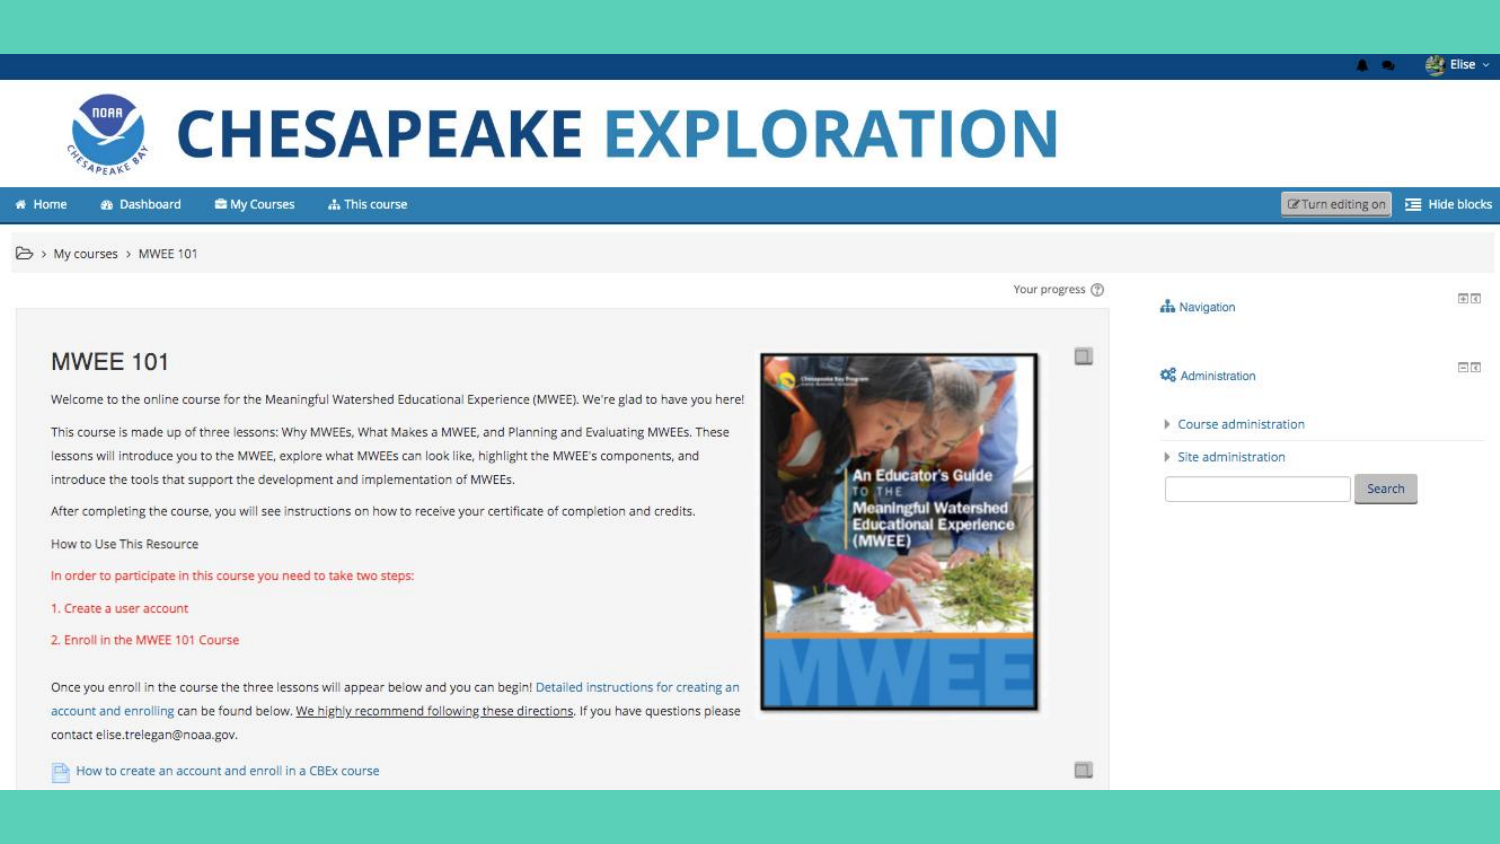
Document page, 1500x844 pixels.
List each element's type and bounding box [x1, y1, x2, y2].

picture [0, 53, 1500, 790]
